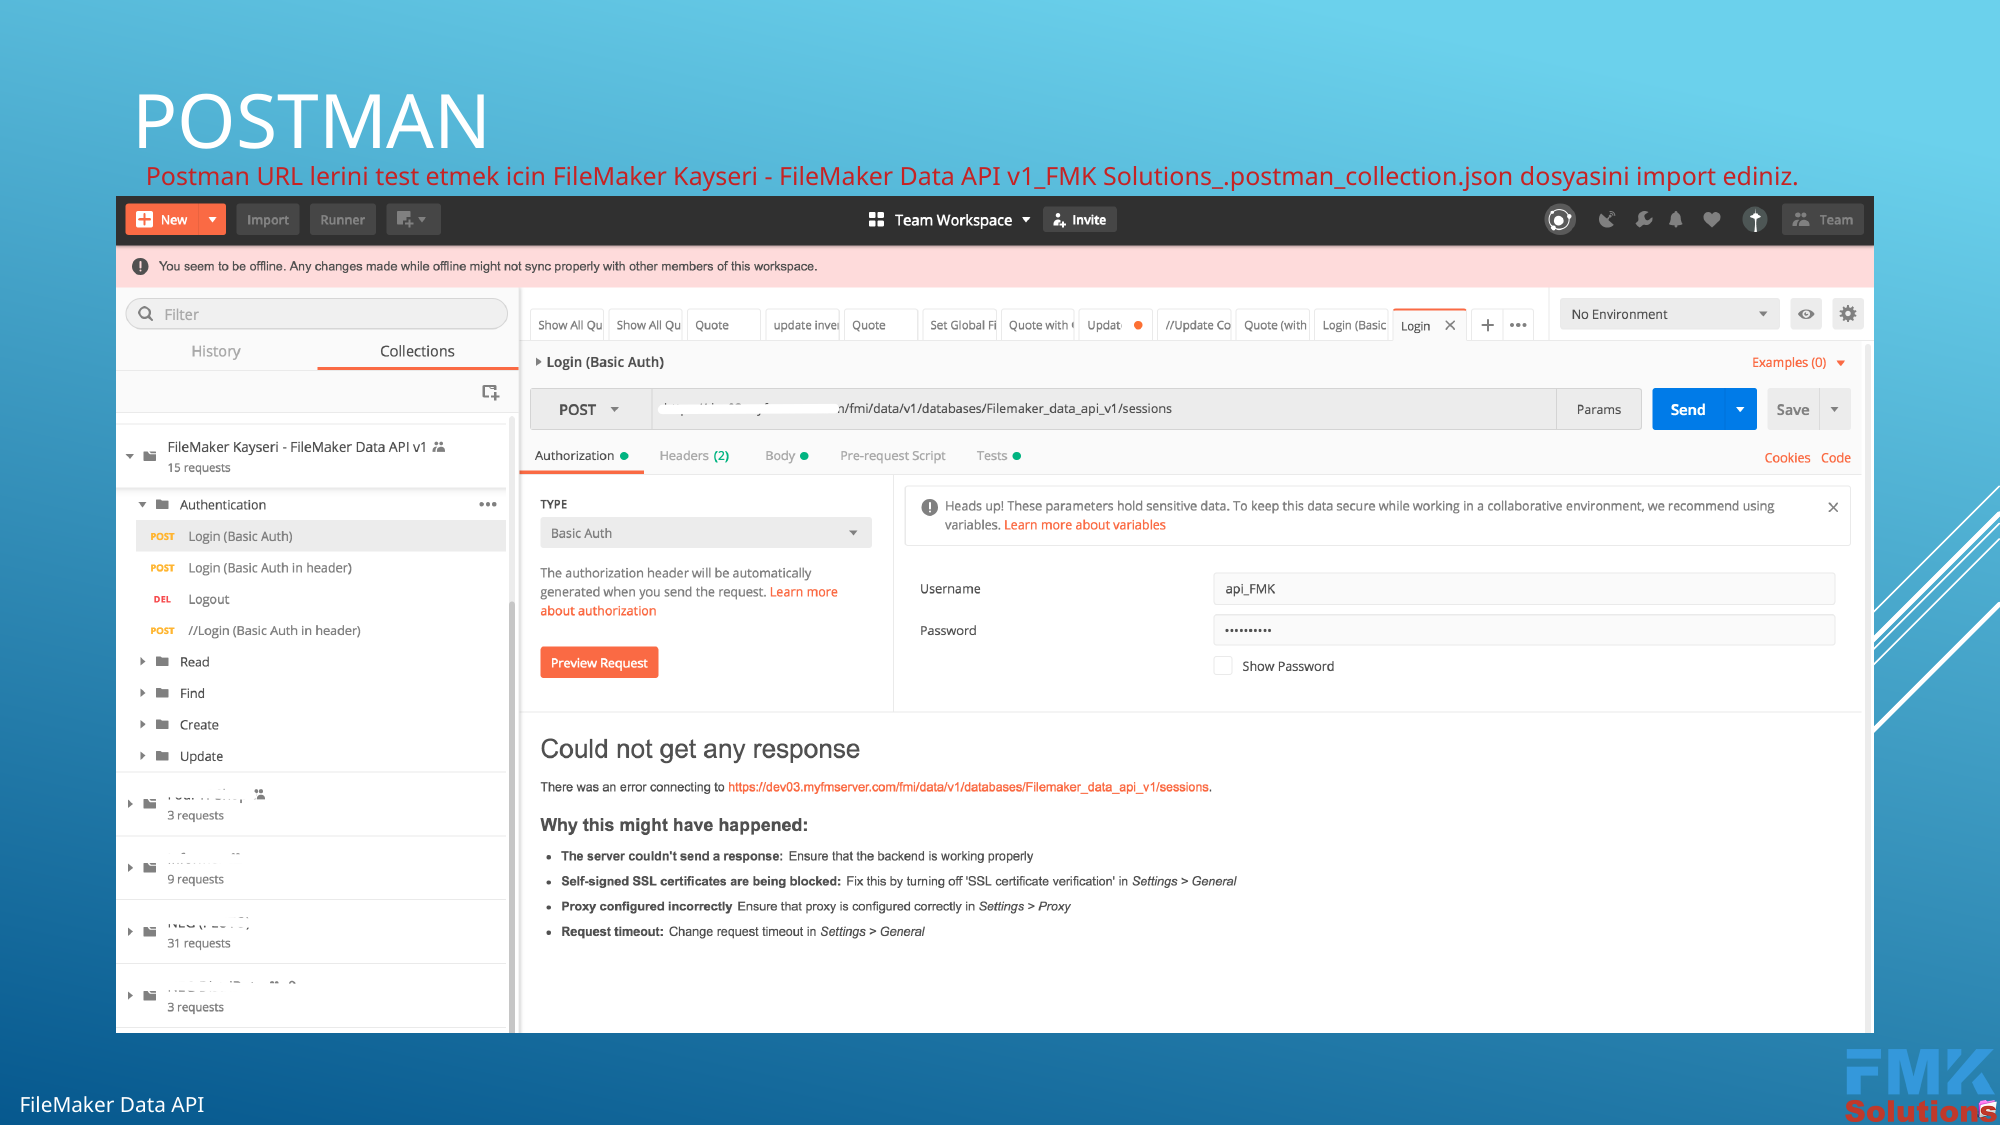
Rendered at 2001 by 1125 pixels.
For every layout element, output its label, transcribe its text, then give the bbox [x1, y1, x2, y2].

title PostMan [116, 55, 2000, 183]
text_box FileMaker Data API [4, 1084, 220, 1125]
text_box Postman URL lerini test etmek icin FileMaker Kayseri - FileMaker Data API v1_FMK Solutions_.postman_collection.json dosyasini import ediniz. [131, 153, 1818, 196]
picture [1840, 1046, 2000, 1125]
picture [116, 196, 1875, 1033]
